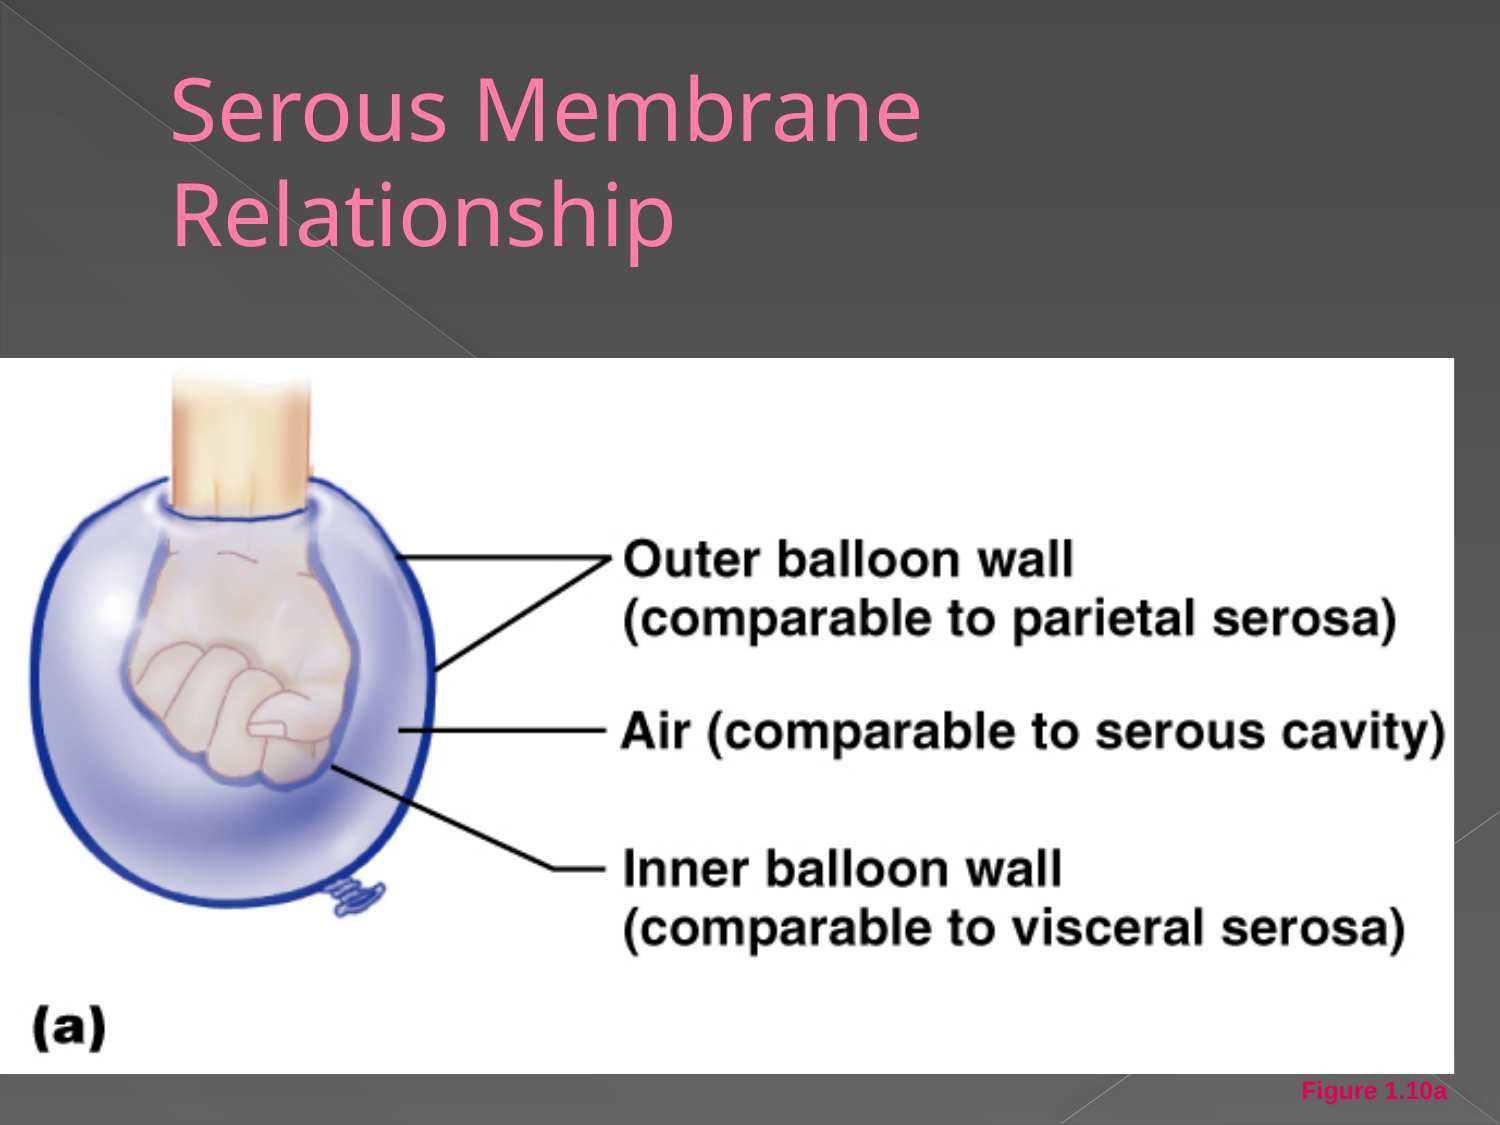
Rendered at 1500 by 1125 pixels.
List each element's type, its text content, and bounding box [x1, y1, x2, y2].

picture [0, 357, 1455, 1074]
title Serous Membrane Relationship [75, 43, 1425, 274]
text_box Figure 1.10a [1200, 1067, 1463, 1113]
